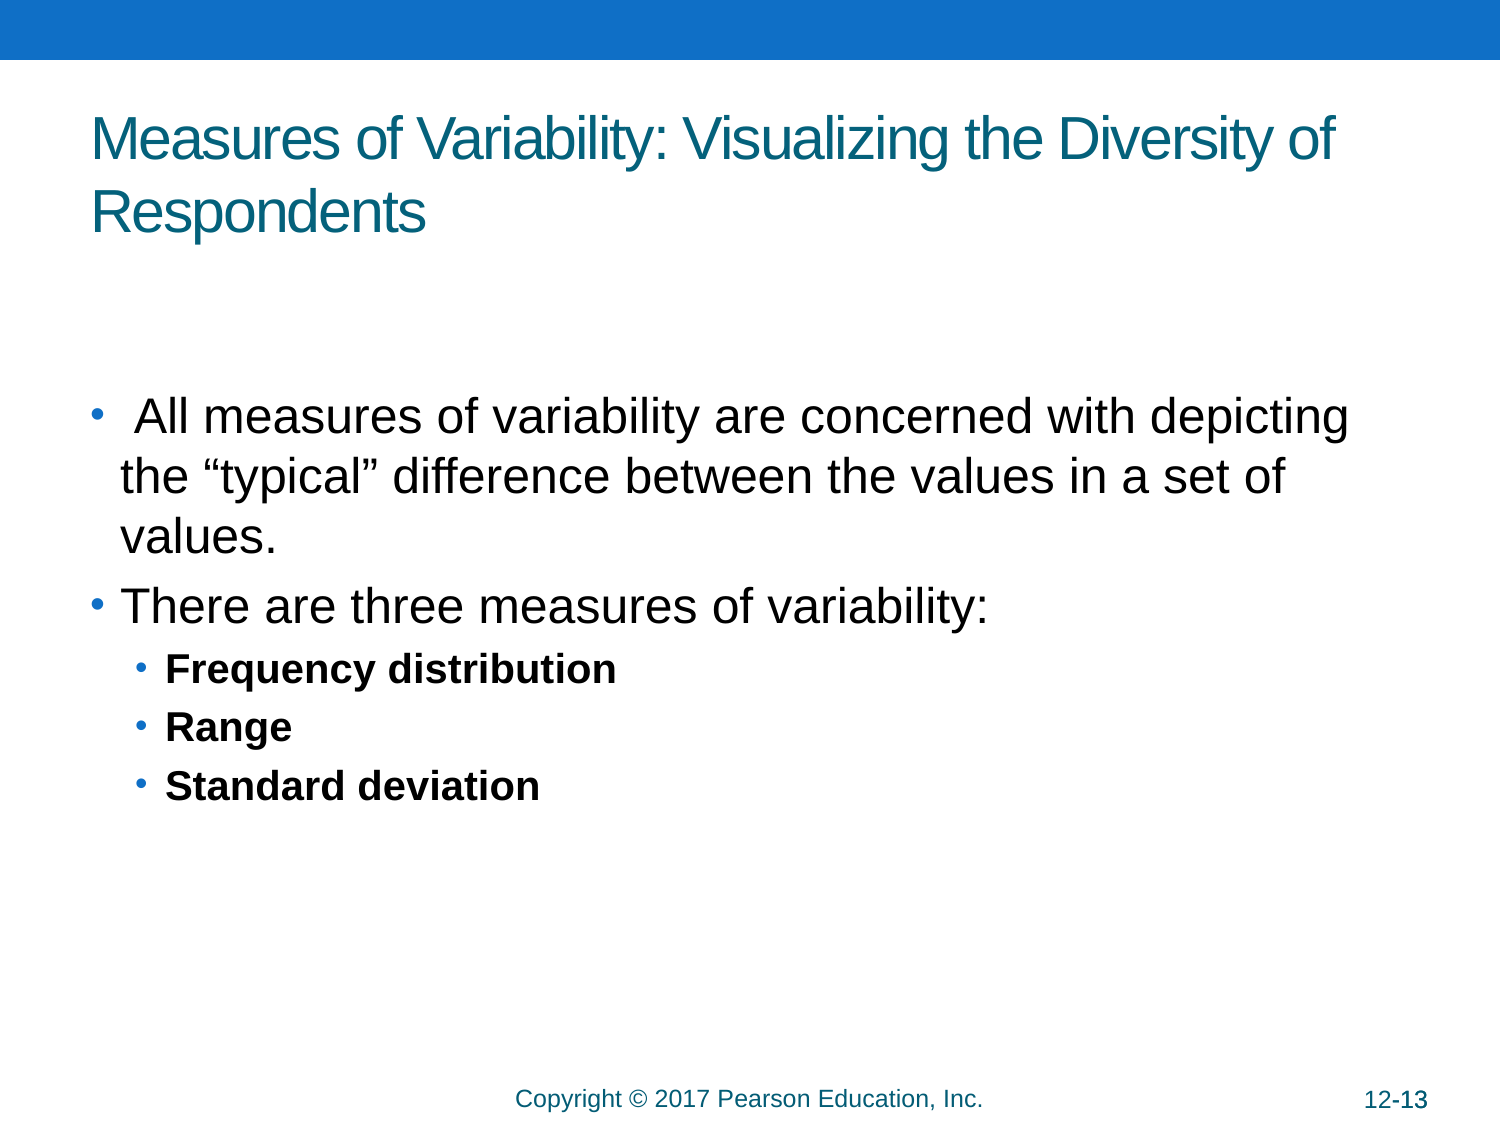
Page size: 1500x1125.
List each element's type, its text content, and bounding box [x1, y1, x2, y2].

list All measures of variability are concerned with depicting the “typical” difference between the values in a set of values. There are three measures of variability: Frequency distribution Range Standard deviation [75, 376, 1425, 1125]
title Measures of Variability: Visualizing the Diversity of Respondents [75, 90, 1425, 253]
